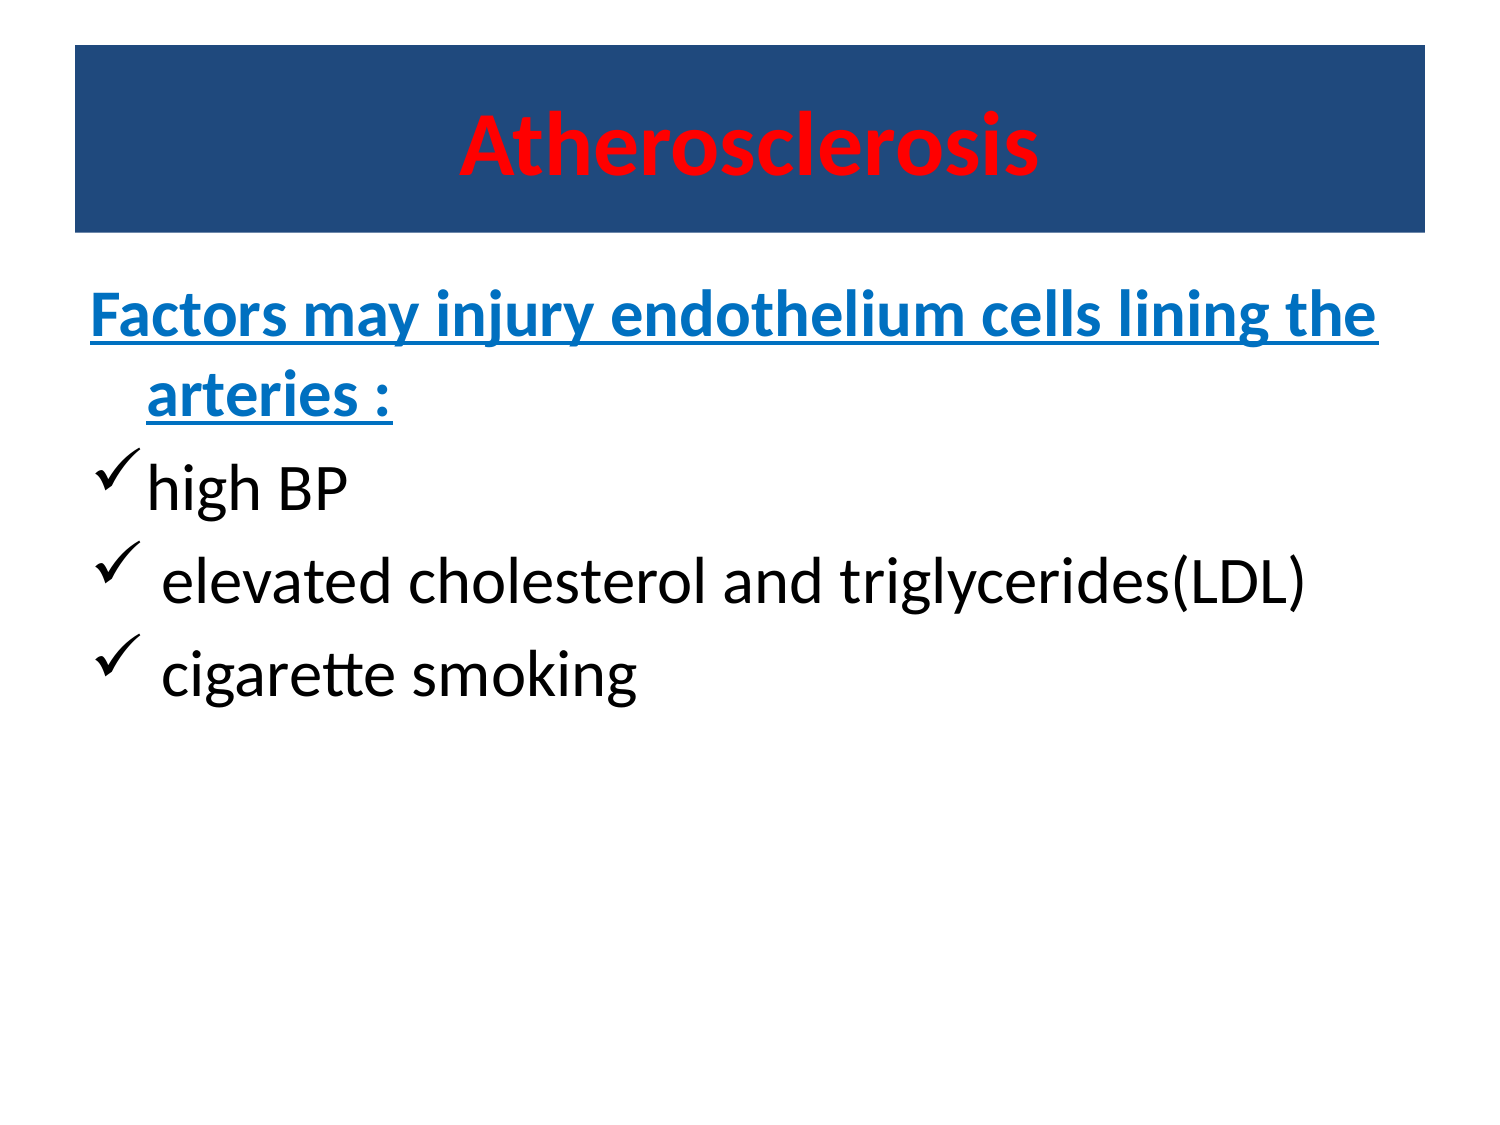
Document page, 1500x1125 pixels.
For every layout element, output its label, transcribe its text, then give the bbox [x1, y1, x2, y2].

list Factors may injury endothelium cells lining the arteries : high BP elevated cholesterol and triglycerides(LDL) cigarette smoking [75, 262, 1425, 1005]
title Atherosclerosis [75, 45, 1425, 233]
